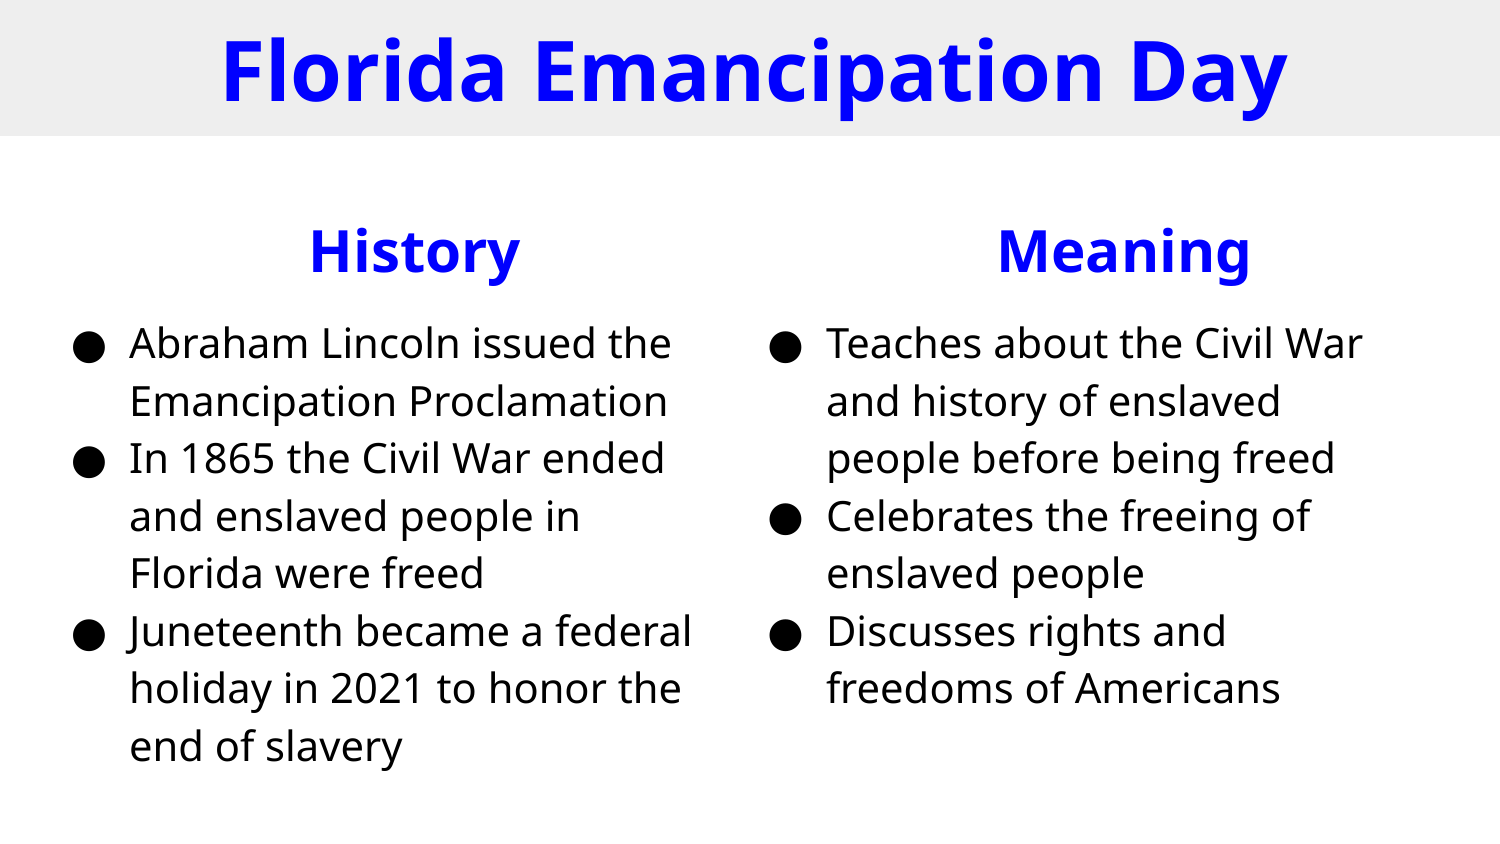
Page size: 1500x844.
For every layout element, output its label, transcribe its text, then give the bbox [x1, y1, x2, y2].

list Meaning Teaches about the Civil War and history of enslaved people before being freed Celebrates the freeing of enslaved people Discusses rights and freedoms of Americans [735, 189, 1438, 750]
title Florida Emancipation Day [0, 0, 1500, 136]
list History Abraham Lincoln issued the Emancipation Proclamation In 1865 the Civil War ended and enslaved people in Florida were freed Juneteenth became a federal holiday in 2021 to honor the end of slavery [39, 189, 716, 810]
